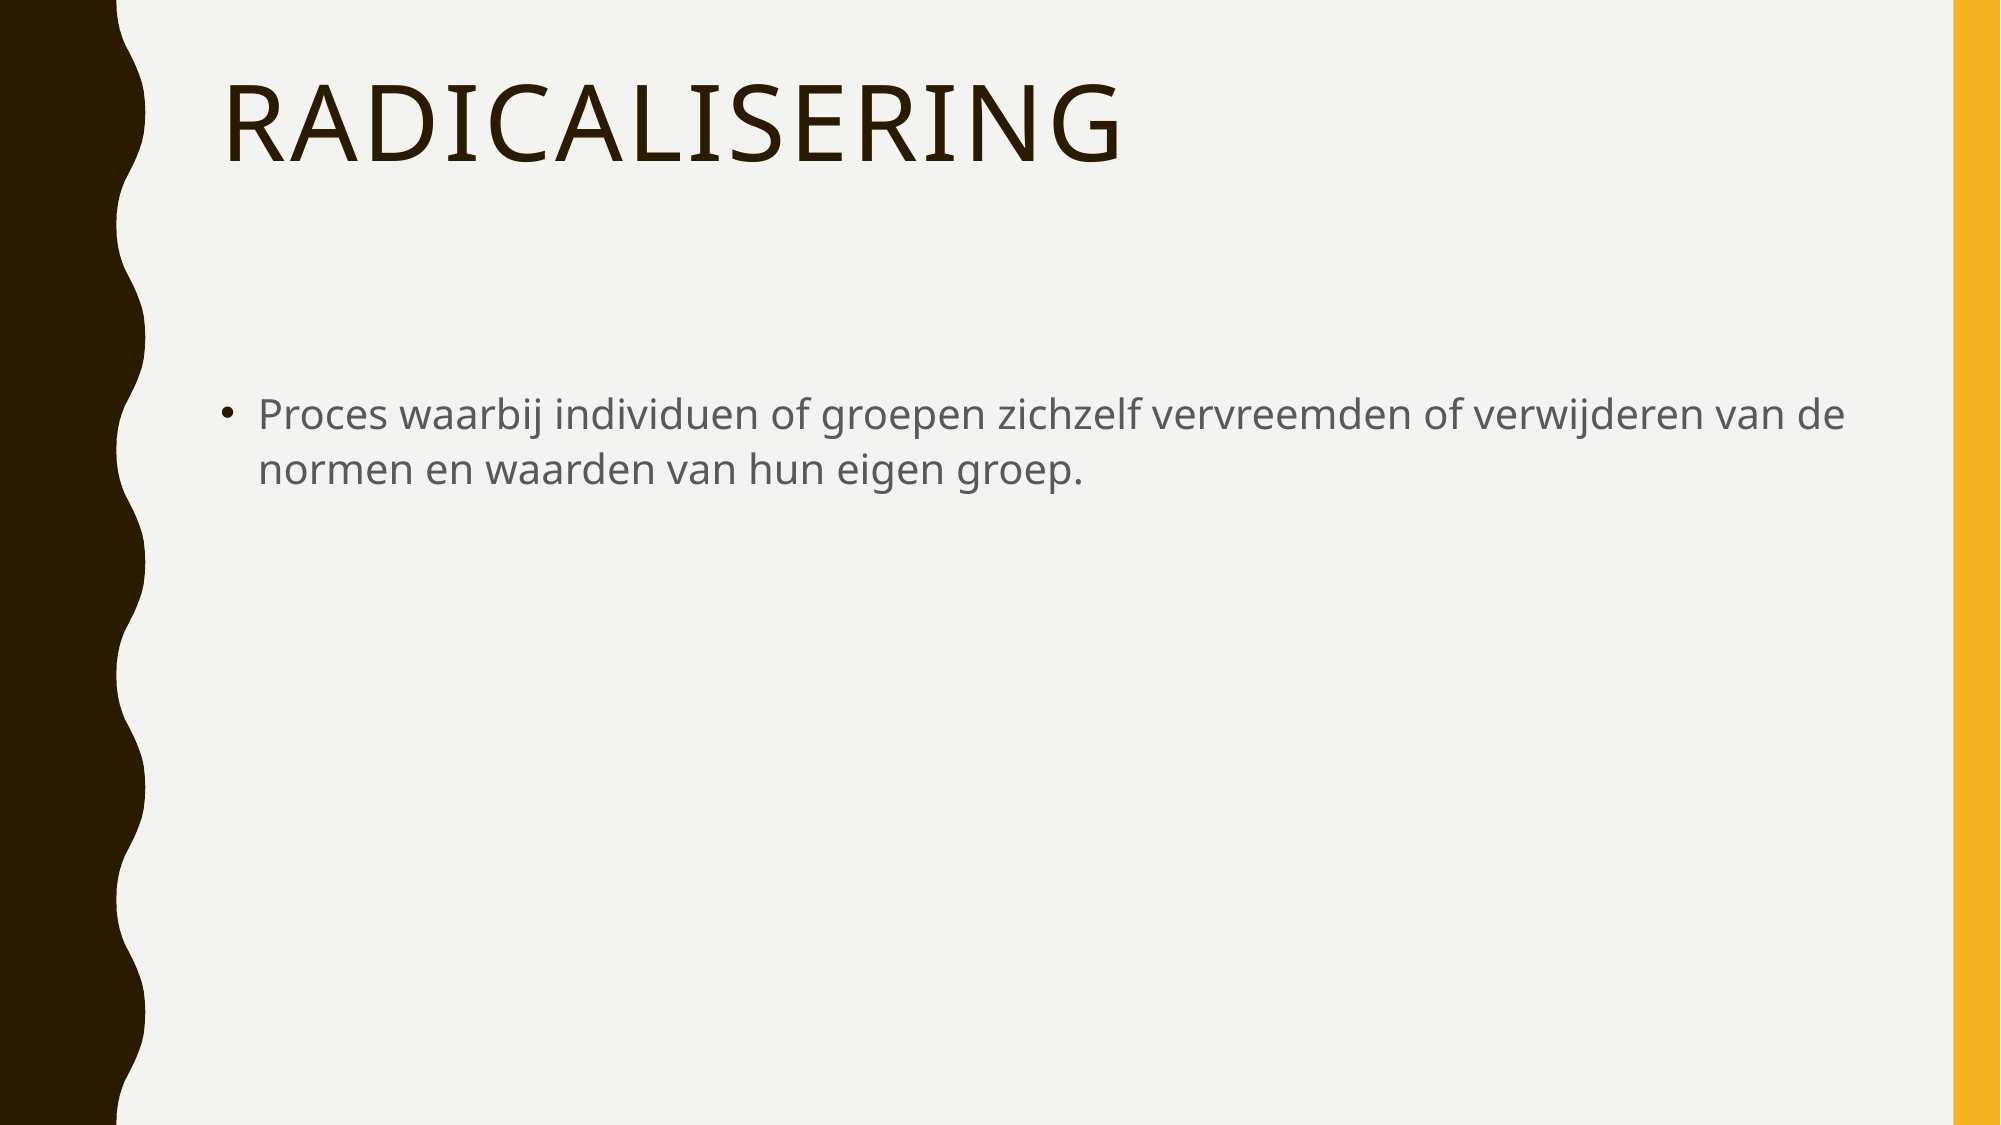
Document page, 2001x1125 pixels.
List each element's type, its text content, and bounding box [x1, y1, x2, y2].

list Proces waarbij individuen of groepen zichzelf vervreemden of verwijderen van de normen en waarden van hun eigen groep. [205, 375, 1875, 965]
title radicalisering [205, 62, 1875, 308]
